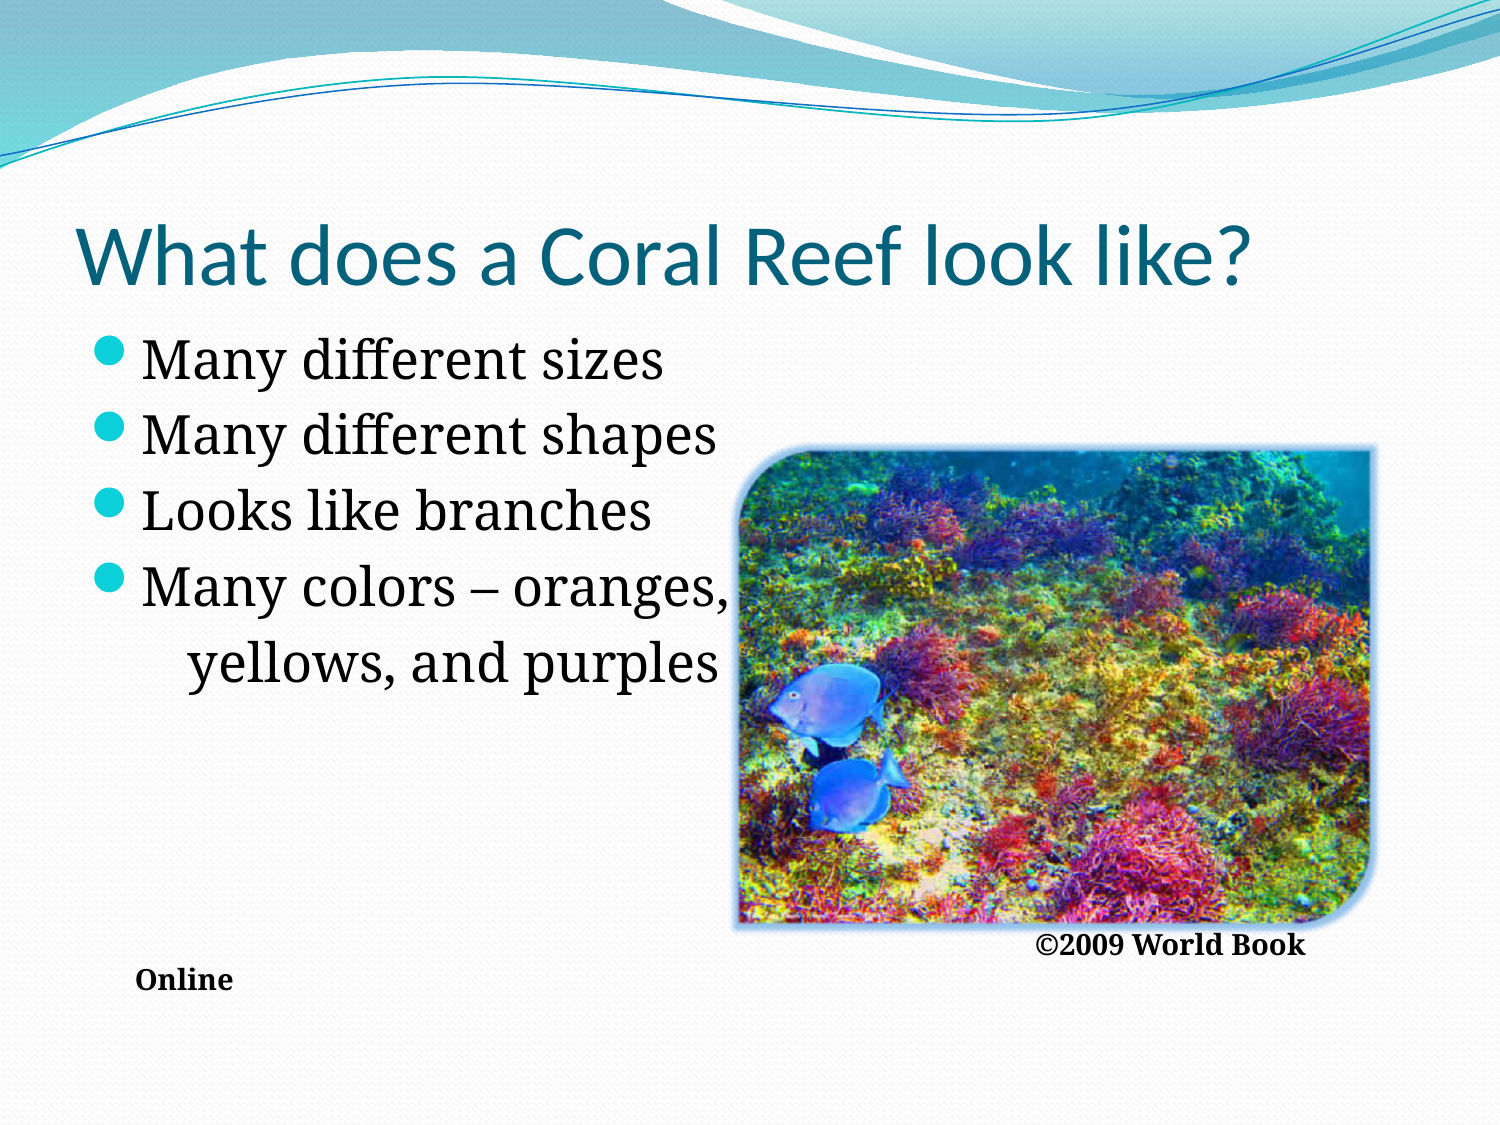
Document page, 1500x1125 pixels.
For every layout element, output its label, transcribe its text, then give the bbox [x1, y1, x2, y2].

picture [737, 449, 1371, 926]
title What does a Coral Reef look like? [74, 115, 1426, 304]
list Many different sizes Many different shapes Looks like branches Many colors – oranges, yellows, and purples ©2009 World Book Online [74, 317, 1426, 1038]
